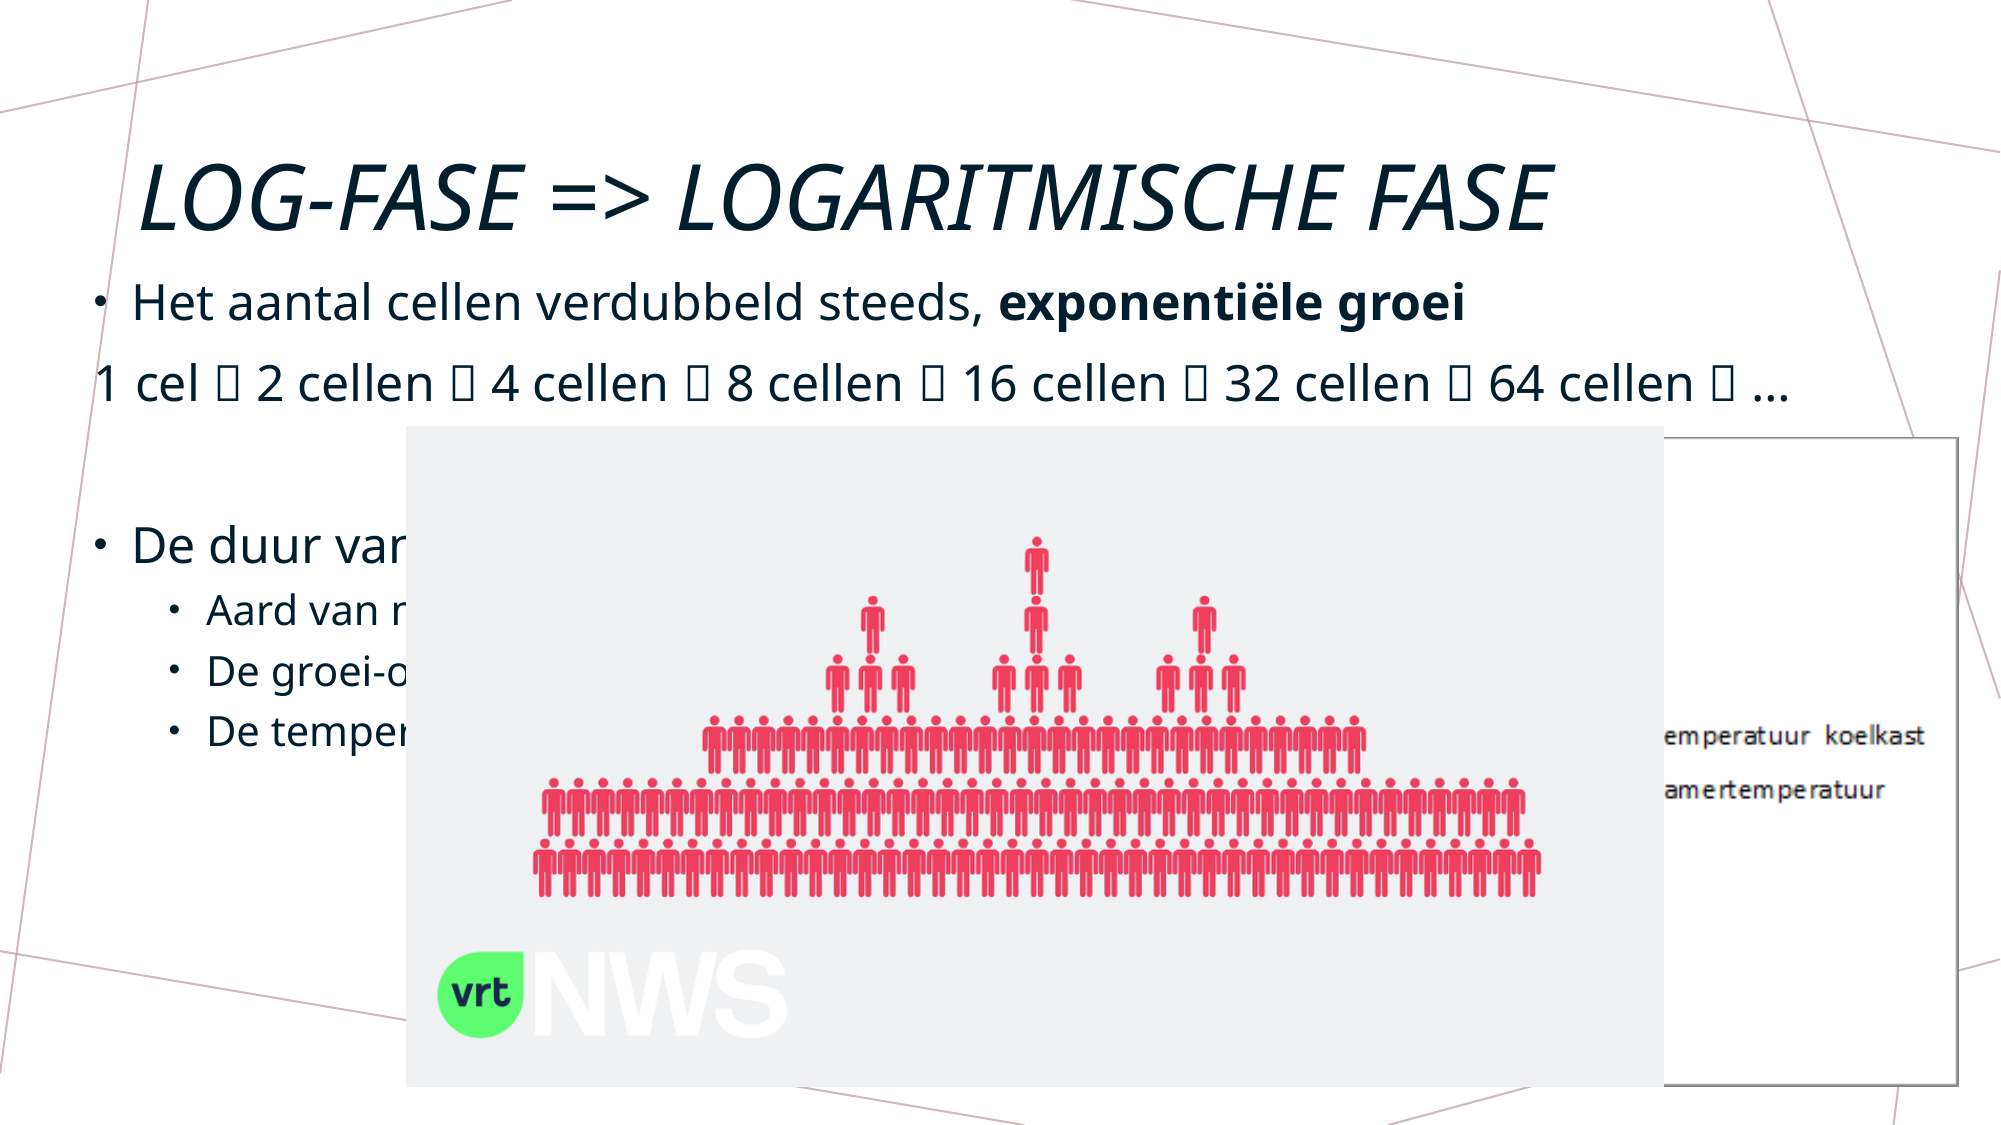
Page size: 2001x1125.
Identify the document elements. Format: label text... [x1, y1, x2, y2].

title Log-fase => Logaritmische fase [122, 87, 1851, 315]
picture [406, 426, 1959, 1087]
list Het aantal cellen verdubbeld steeds, exponentiële groei 1 cel  2 cellen  4 cellen  8 cellen  16 cellen  32 cellen  64 cellen  … De duur van de logfase is afhankelijk van: Aard van m.o. (ieder m.o. heeft eigen minimale generatietijd) De groei-omstandigheden De temperatuur [78, 263, 1832, 1125]
